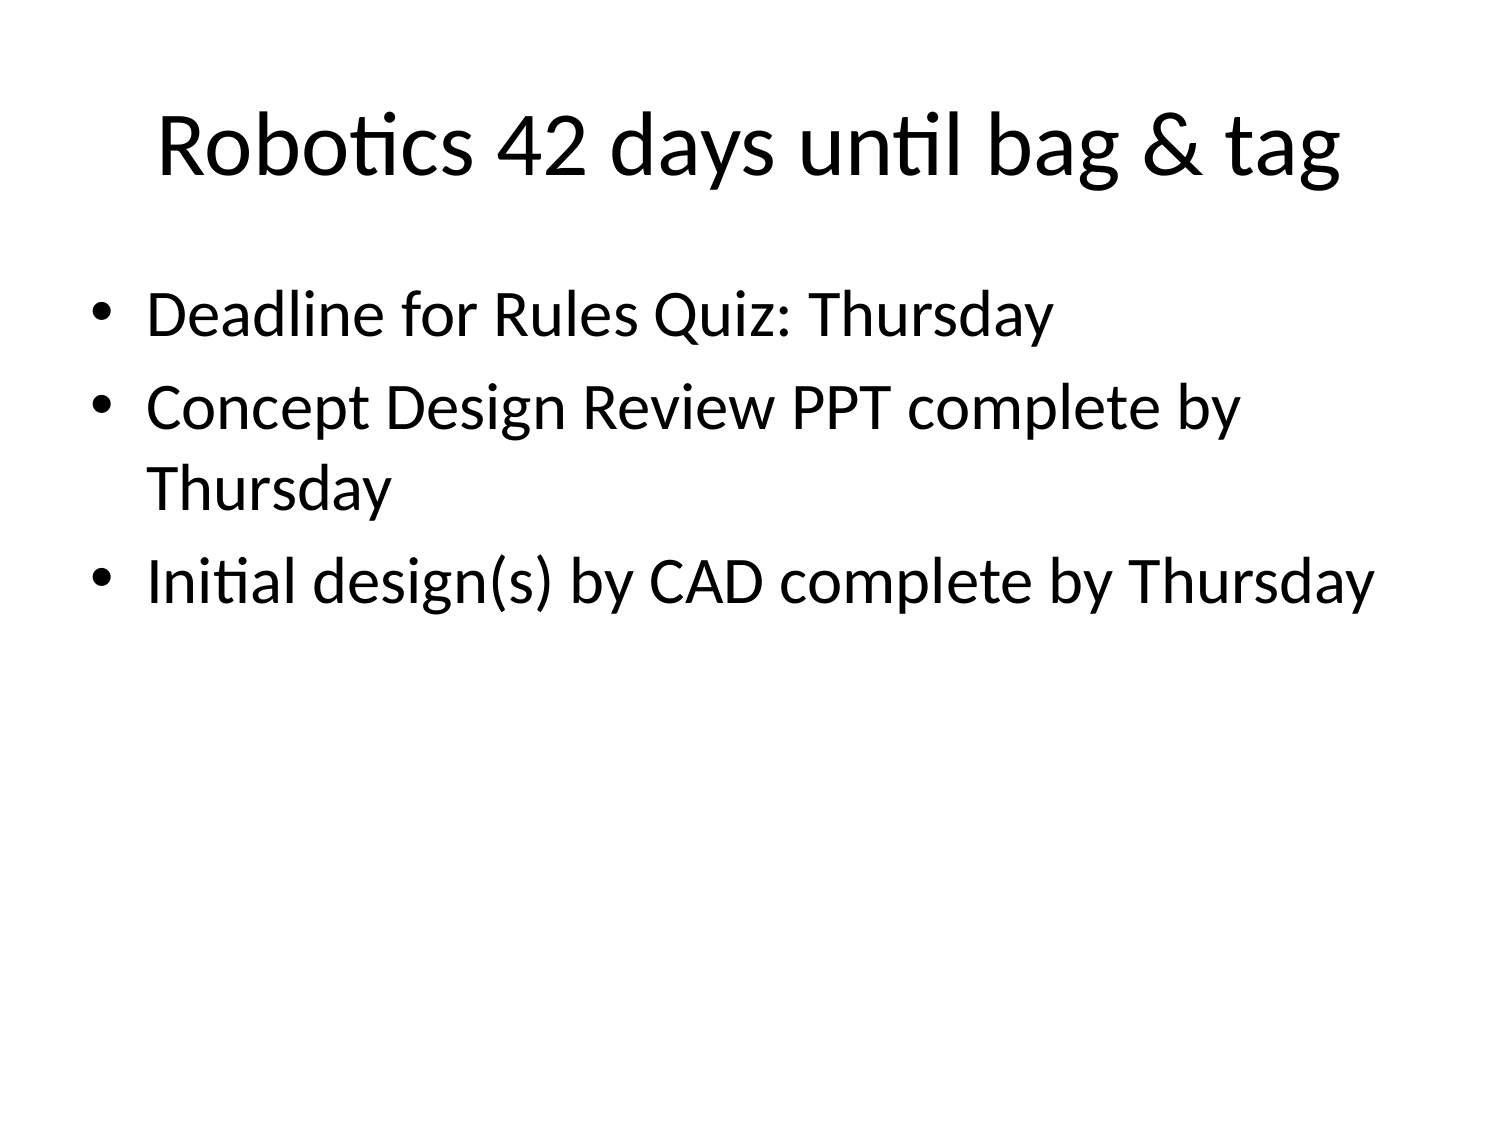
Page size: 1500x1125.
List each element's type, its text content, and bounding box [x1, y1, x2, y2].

list Deadline for Rules Quiz: Thursday Concept Design Review PPT complete by Thursday Initial design(s) by CAD complete by Thursday [75, 262, 1425, 1005]
title Robotics 42 days until bag & tag [75, 45, 1425, 233]
